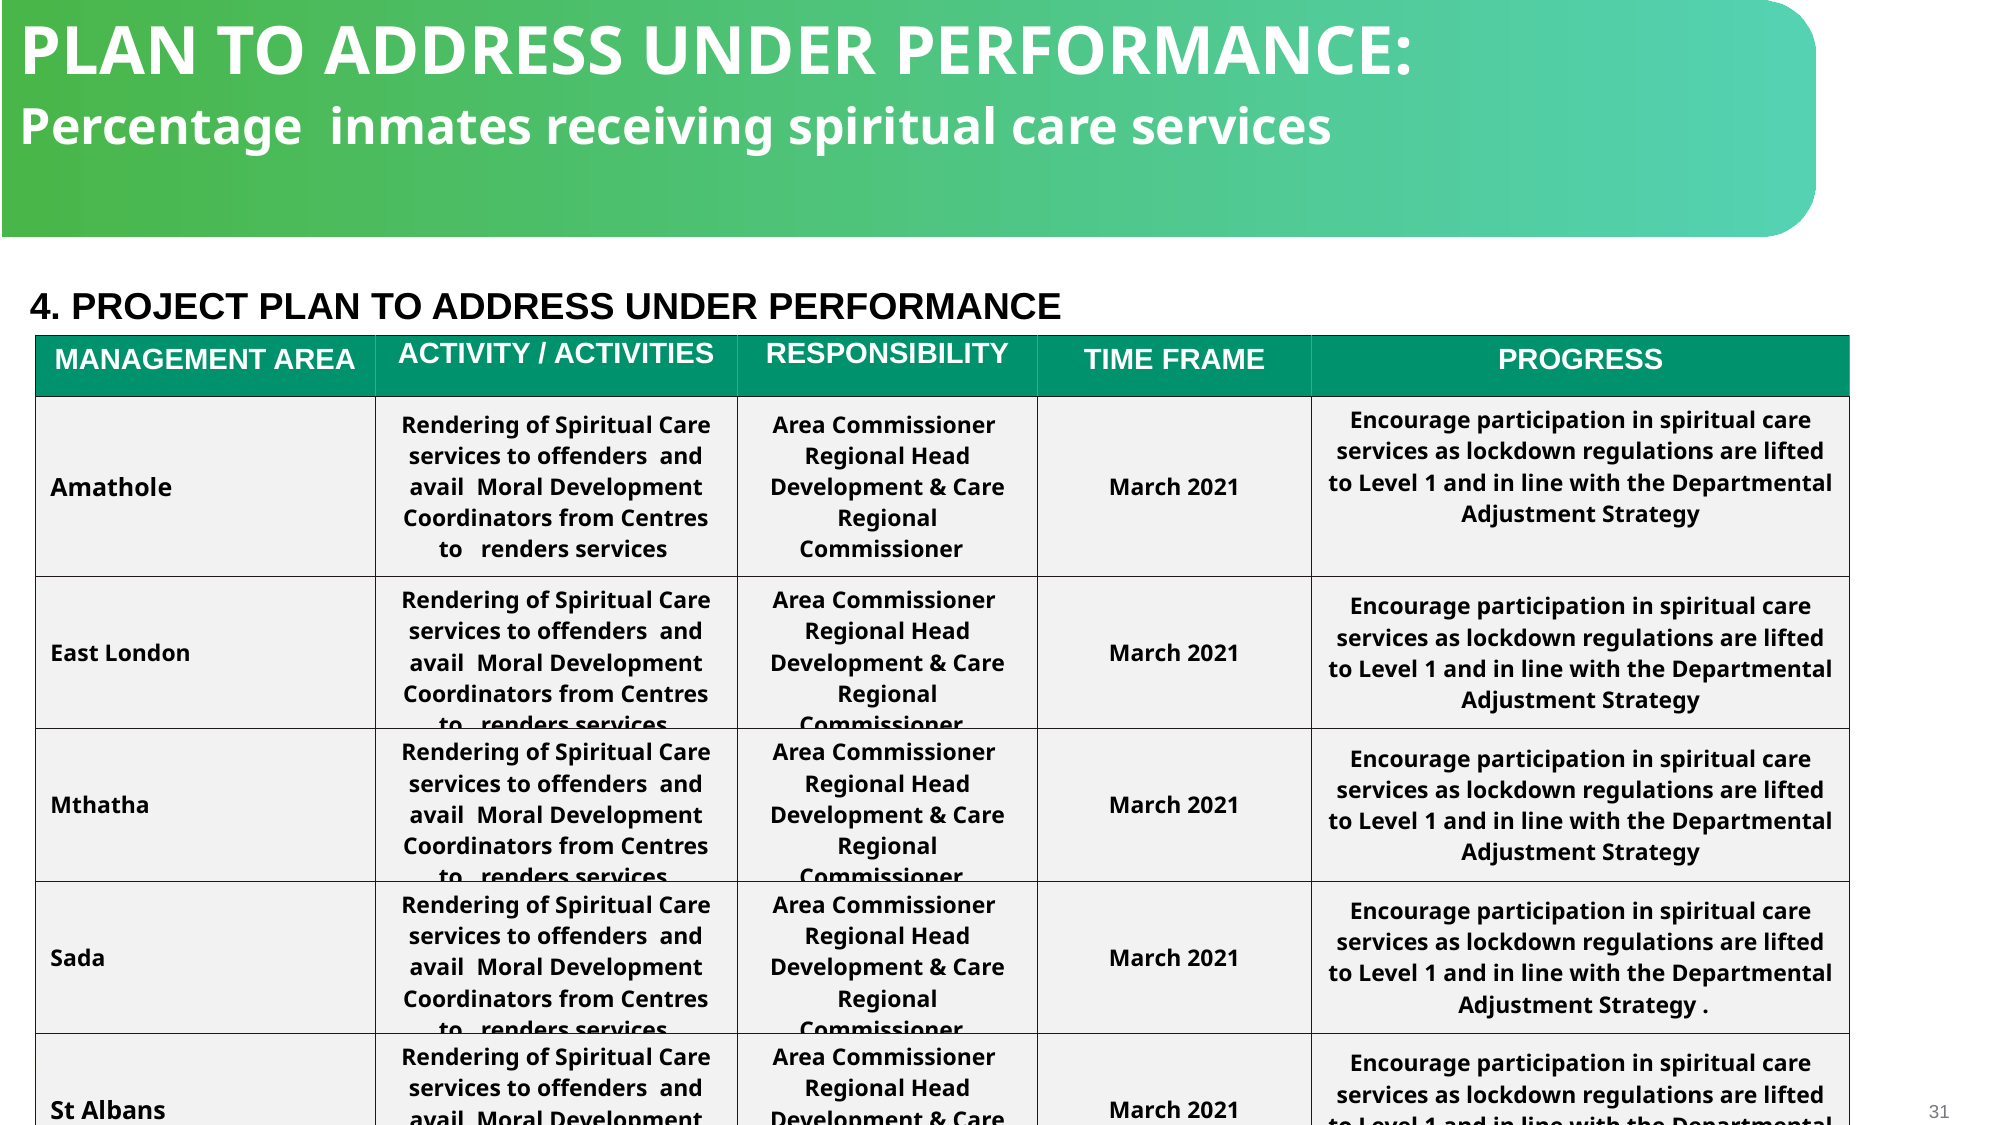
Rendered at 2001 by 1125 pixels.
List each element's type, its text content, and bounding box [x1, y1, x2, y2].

table_cell Encourage participation in spiritual care services as lockdown regulations are lifted to Level 1 and in line with the Departmental Adjustment Strategy [1312, 729, 1849, 881]
table_cell Rendering of Spiritual Care services to offenders and avail Moral Development Coordinators from Centres to renders services [376, 577, 737, 728]
table_cell March 2021 [1038, 729, 1311, 881]
table_header RESPONSIBILITY [738, 336, 1037, 396]
table_cell Rendering of Spiritual Care services to offenders and avail Moral Development Coordinators from Centres to renders services [376, 882, 737, 1033]
table_cell Area Commissioner Regional Head Development & Care Regional Commissioner [738, 577, 1037, 728]
table_header PROGRESS [1312, 336, 1849, 396]
table_cell Area Commissioner Regional Head Development & Care Regional Commissioner [738, 882, 1037, 1033]
table_cell St Albans [36, 1034, 375, 1125]
text_box [2, 0, 1816, 237]
table_header MANAGEMENT AREA [36, 336, 375, 396]
table_cell Area Commissioner Regional Head Development & Care Regional Commissioner [738, 397, 1037, 576]
table_cell March 2021 [1038, 397, 1311, 576]
table_cell Encourage participation in spiritual care services as lockdown regulations are lifted to Level 1 and in line with the Departmental Adjustment Strategy [1312, 1034, 1849, 1125]
table_header ACTIVITY / ACTIVITIES [376, 336, 737, 396]
table_cell Encourage participation in spiritual care services as lockdown regulations are lifted to Level 1 and in line with the Departmental Adjustment Strategy . [1312, 882, 1849, 1033]
table_cell Rendering of Spiritual Care services to offenders and avail Moral Development Coordinators from Centres to renders services [376, 1034, 737, 1125]
table_header TIME FRAME [1038, 336, 1311, 396]
table_cell March 2021 [1038, 577, 1311, 728]
table_cell Rendering of Spiritual Care services to offenders and avail Moral Development Coordinators from Centres to renders services [376, 729, 737, 881]
text_box 4. PROJECT PLAN TO ADDRESS UNDER PERFORMANCE [0, 274, 1463, 335]
table_cell Amathole [36, 397, 375, 576]
table_cell Mthatha [36, 729, 375, 881]
table_cell East London [36, 577, 375, 728]
table_cell Rendering of Spiritual Care services to offenders and avail Moral Development Coordinators from Centres to renders services [376, 397, 737, 576]
table_cell Sada [36, 882, 375, 1033]
table_cell March 2021 [1038, 1034, 1311, 1125]
table_cell March 2021 [1038, 882, 1311, 1033]
table_cell Encourage participation in spiritual care services as lockdown regulations are lifted to Level 1 and in line with the Departmental Adjustment Strategy [1312, 577, 1849, 728]
table_cell Encourage participation in spiritual care services as lockdown regulations are lifted to Level 1 and in line with the Departmental Adjustment Strategy [1312, 397, 1849, 576]
table_cell Area Commissioner Regional Head Development & Care Regional Commissioner [738, 1034, 1037, 1125]
text_box PLAN TO ADDRESS UNDER PERFORMANCE: Percentage inmates receiving spiritual care services [4, 9, 1803, 96]
table_cell Area Commissioner Regional Head Development & Care Regional Commissioner [738, 729, 1037, 881]
